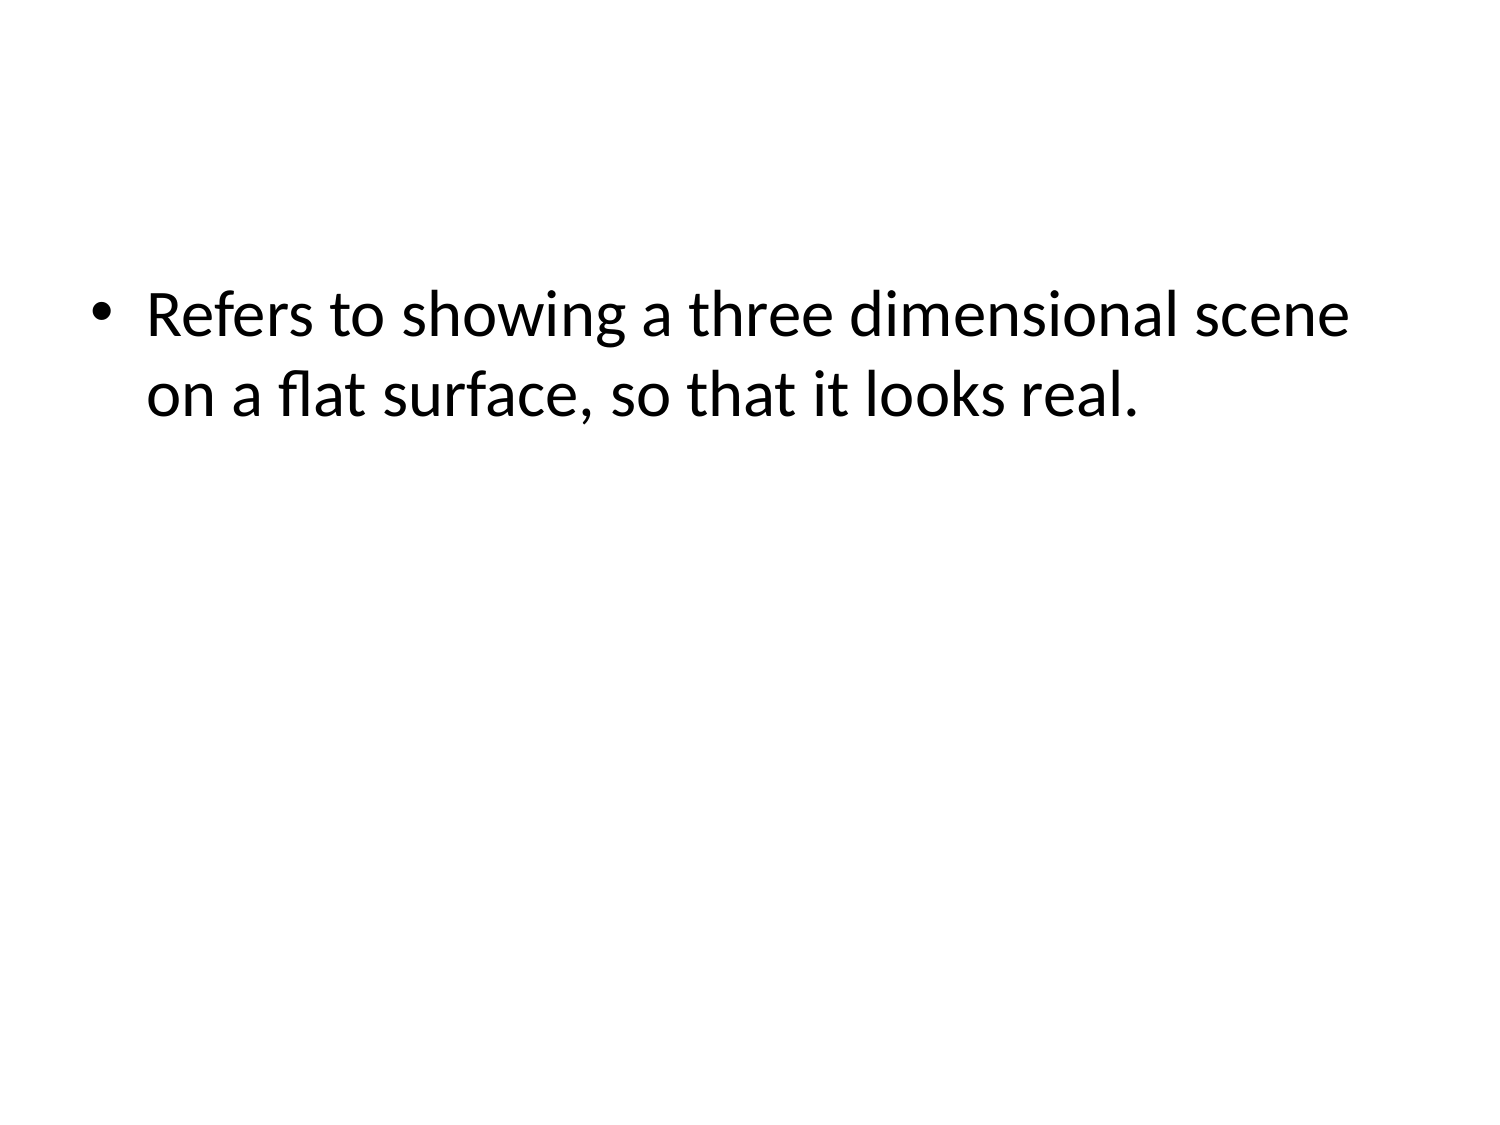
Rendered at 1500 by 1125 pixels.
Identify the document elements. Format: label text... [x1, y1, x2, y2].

list Refers to showing a three dimensional scene on a flat surface, so that it looks real. [75, 262, 1425, 1005]
